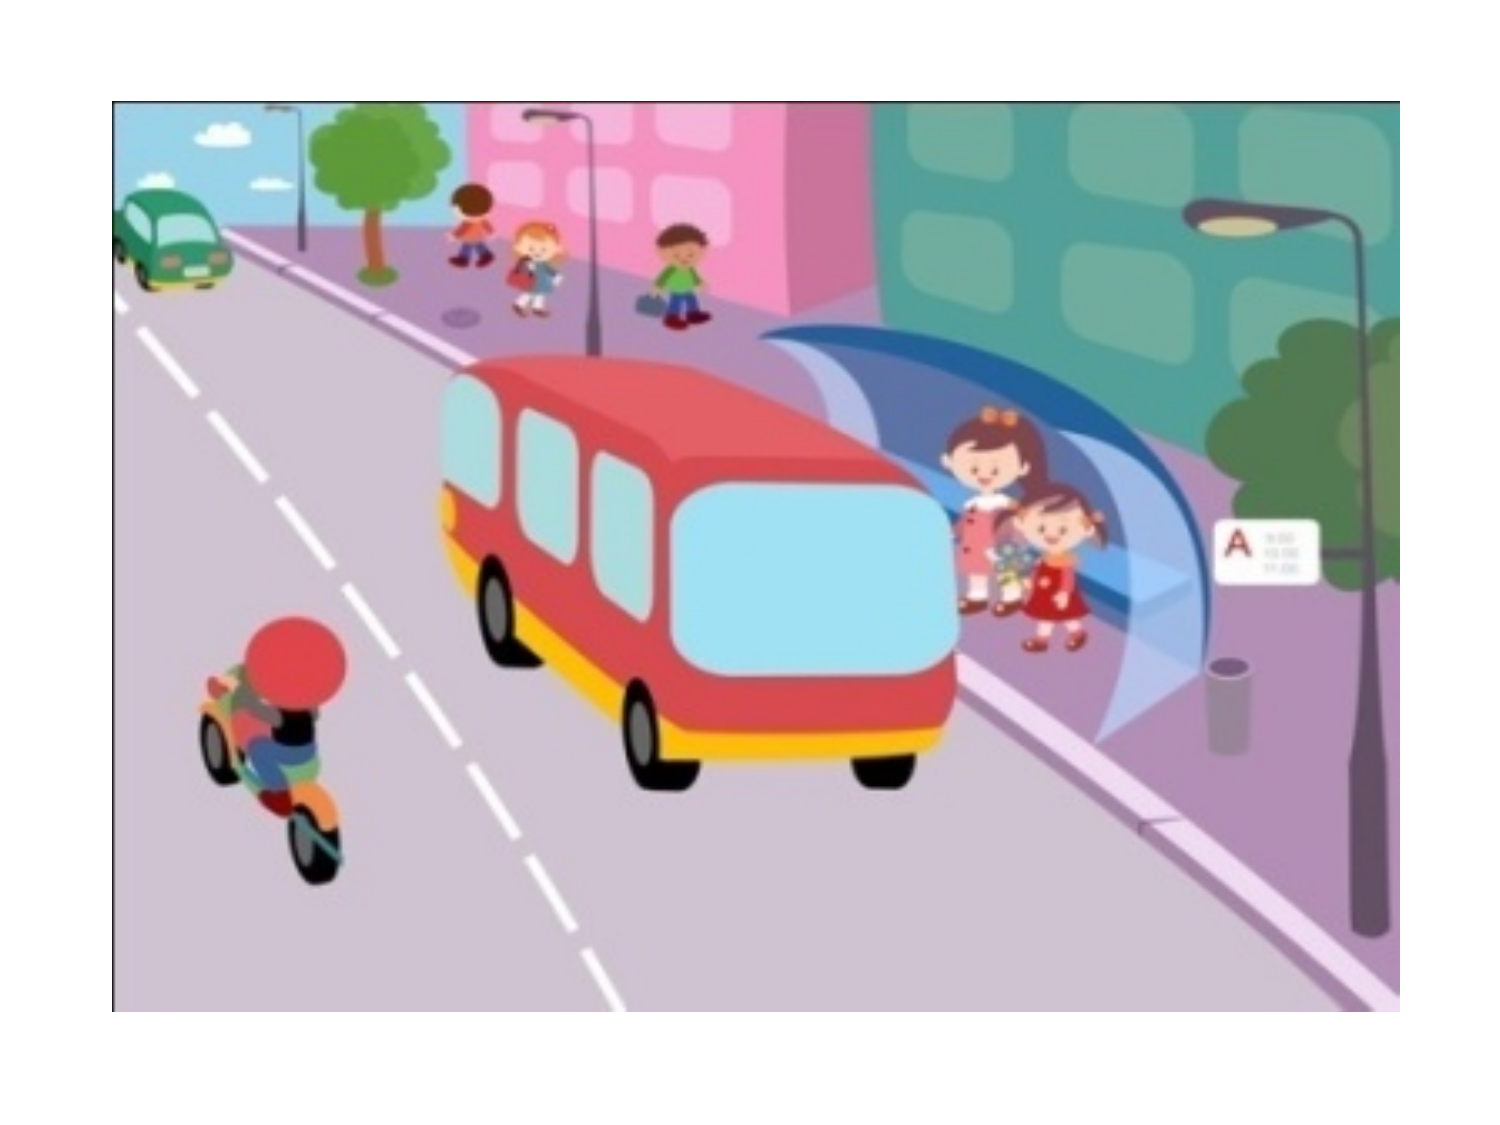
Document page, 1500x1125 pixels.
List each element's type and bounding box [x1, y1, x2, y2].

list [111, 101, 1400, 1012]
